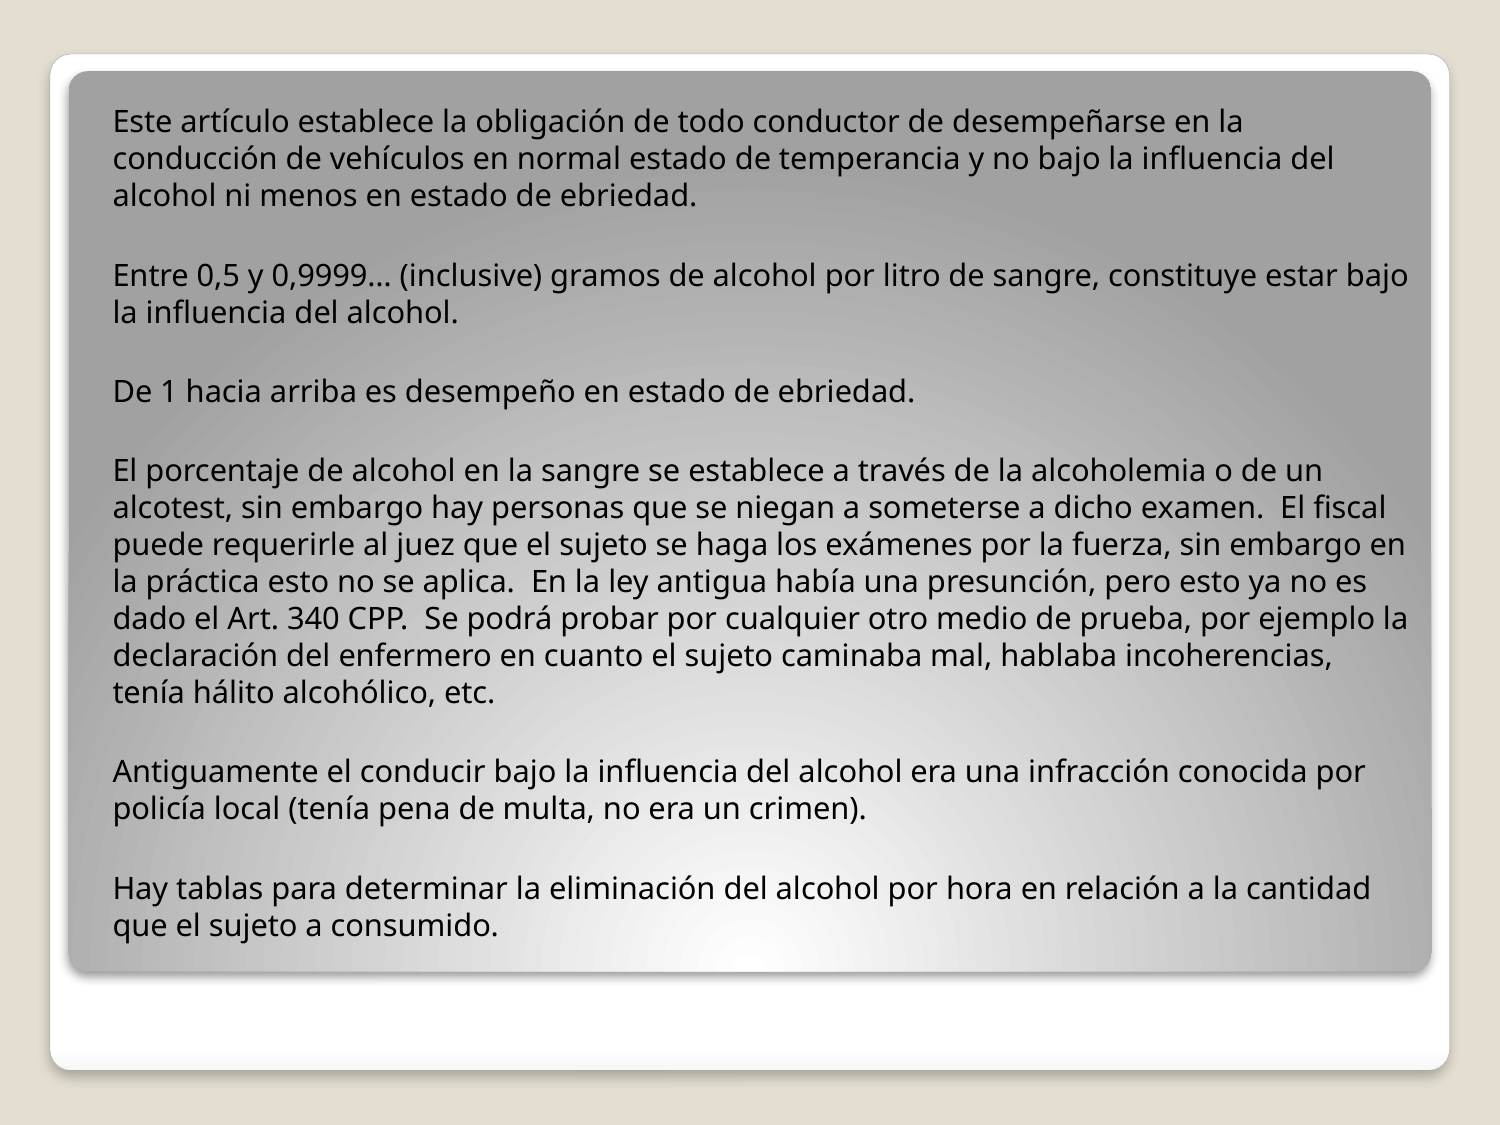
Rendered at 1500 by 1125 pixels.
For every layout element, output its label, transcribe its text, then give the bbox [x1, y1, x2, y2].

list Este artículo establece la obligación de todo conductor de desempeñarse en la conducción de vehículos en normal estado de temperancia y no bajo la influencia del alcohol ni menos en estado de ebriedad. Entre 0,5 y 0,9999… (inclusive) gramos de alcohol por litro de sangre, constituye estar bajo la influencia del alcohol. De 1 hacia arriba es desempeño en estado de ebriedad. El porcentaje de alcohol en la sangre se establece a través de la alcoholemia o de un alcotest, sin embargo hay personas que se niegan a someterse a dicho examen. El fiscal puede requerirle al juez que el sujeto se haga los exámenes por la fuerza, sin embargo en la práctica esto no se aplica. En la ley antigua había una presunción, pero esto ya no es dado el Art. 340 CPP. Se podrá probar por cualquier otro medio de prueba, por ejemplo la declaración del enfermero en cuanto el sujeto caminaba mal, hablaba incoherencias, tenía hálito alcohólico, etc. Antiguamente el conducir bajo la influencia del alcohol era una infracción conocida por policía local (tenía pena de multa, no era un crimen). Hay tablas para determinar la eliminación del alcohol por hora en relación a la cantidad que el sujeto a consumido. [82, 86, 1425, 953]
